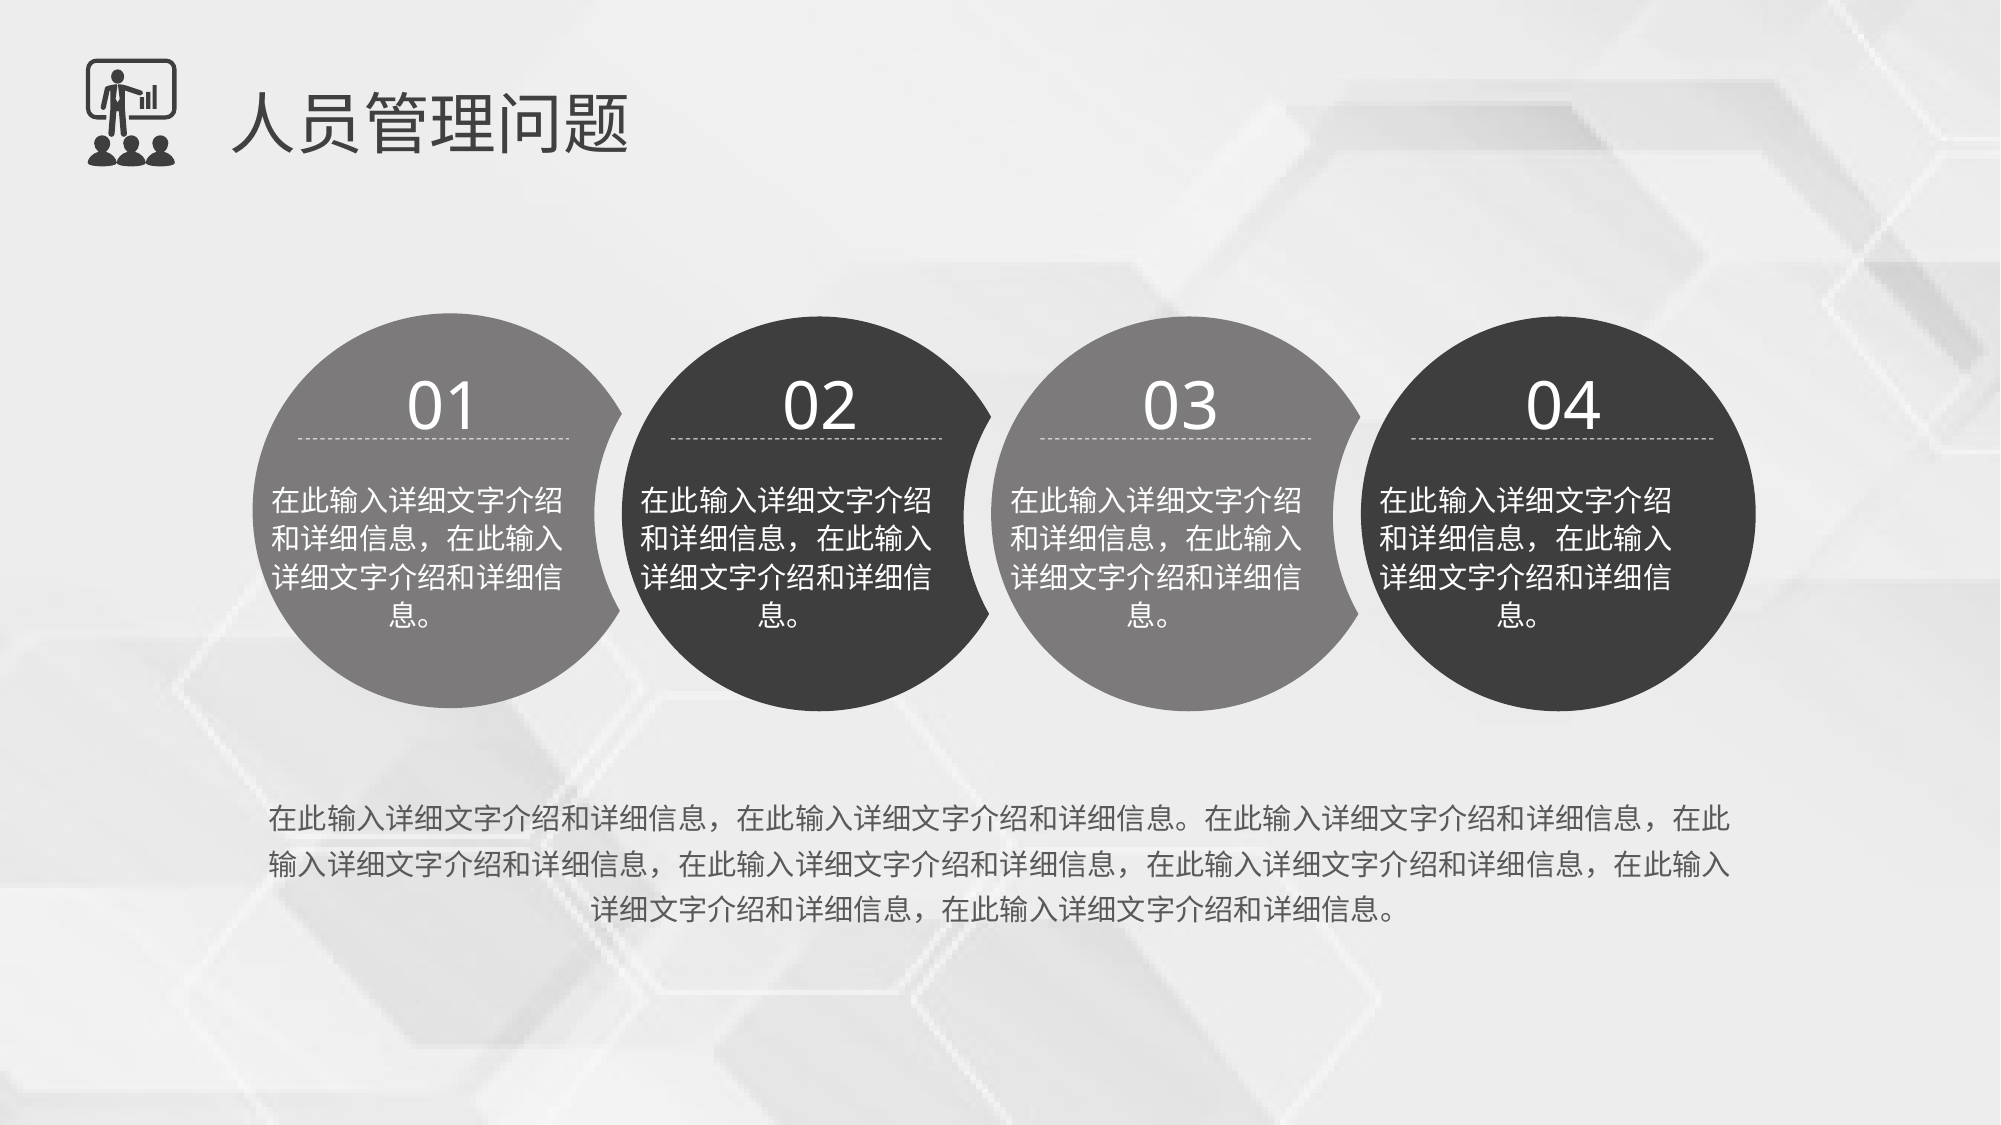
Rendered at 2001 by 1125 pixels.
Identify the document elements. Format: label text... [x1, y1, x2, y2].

text_box [1365, 322, 1756, 712]
text_box 03 [1127, 315, 1235, 451]
text_box 04 [1510, 315, 1617, 451]
text_box 在此输入详细文字介绍和详细信息，在此输入详细文字介绍和详细信息。在此输入详细文字介绍和详细信息，在此输入详细文字介绍和详细信息，在此输入详细文字介绍和详细信息，在此输入详细文字介绍和详细信息，在此输入详细文字介绍和详细信息，在此输入详细文字介绍和详细信息。 [248, 786, 1752, 930]
text_box 01 [391, 315, 498, 451]
text_box 人员管理问题 [214, 49, 664, 194]
text_box [626, 323, 992, 712]
text_box [995, 321, 1361, 712]
text_box 在此输入详细文字介绍和详细信息，在此输入详细文字介绍和详细信息。 [991, 471, 1322, 640]
text_box 在此输入详细文字介绍和详细信息，在此输入详细文字介绍和详细信息。 [621, 471, 952, 640]
text_box 在此输入详细文字介绍和详细信息，在此输入详细文字介绍和详细信息。 [1360, 471, 1691, 640]
picture [0, 0, 2001, 1125]
text_box 在此输入详细文字介绍和详细信息，在此输入详细文字介绍和详细信息。 [252, 471, 583, 640]
text_box [256, 319, 622, 709]
text_box 02 [767, 315, 874, 451]
